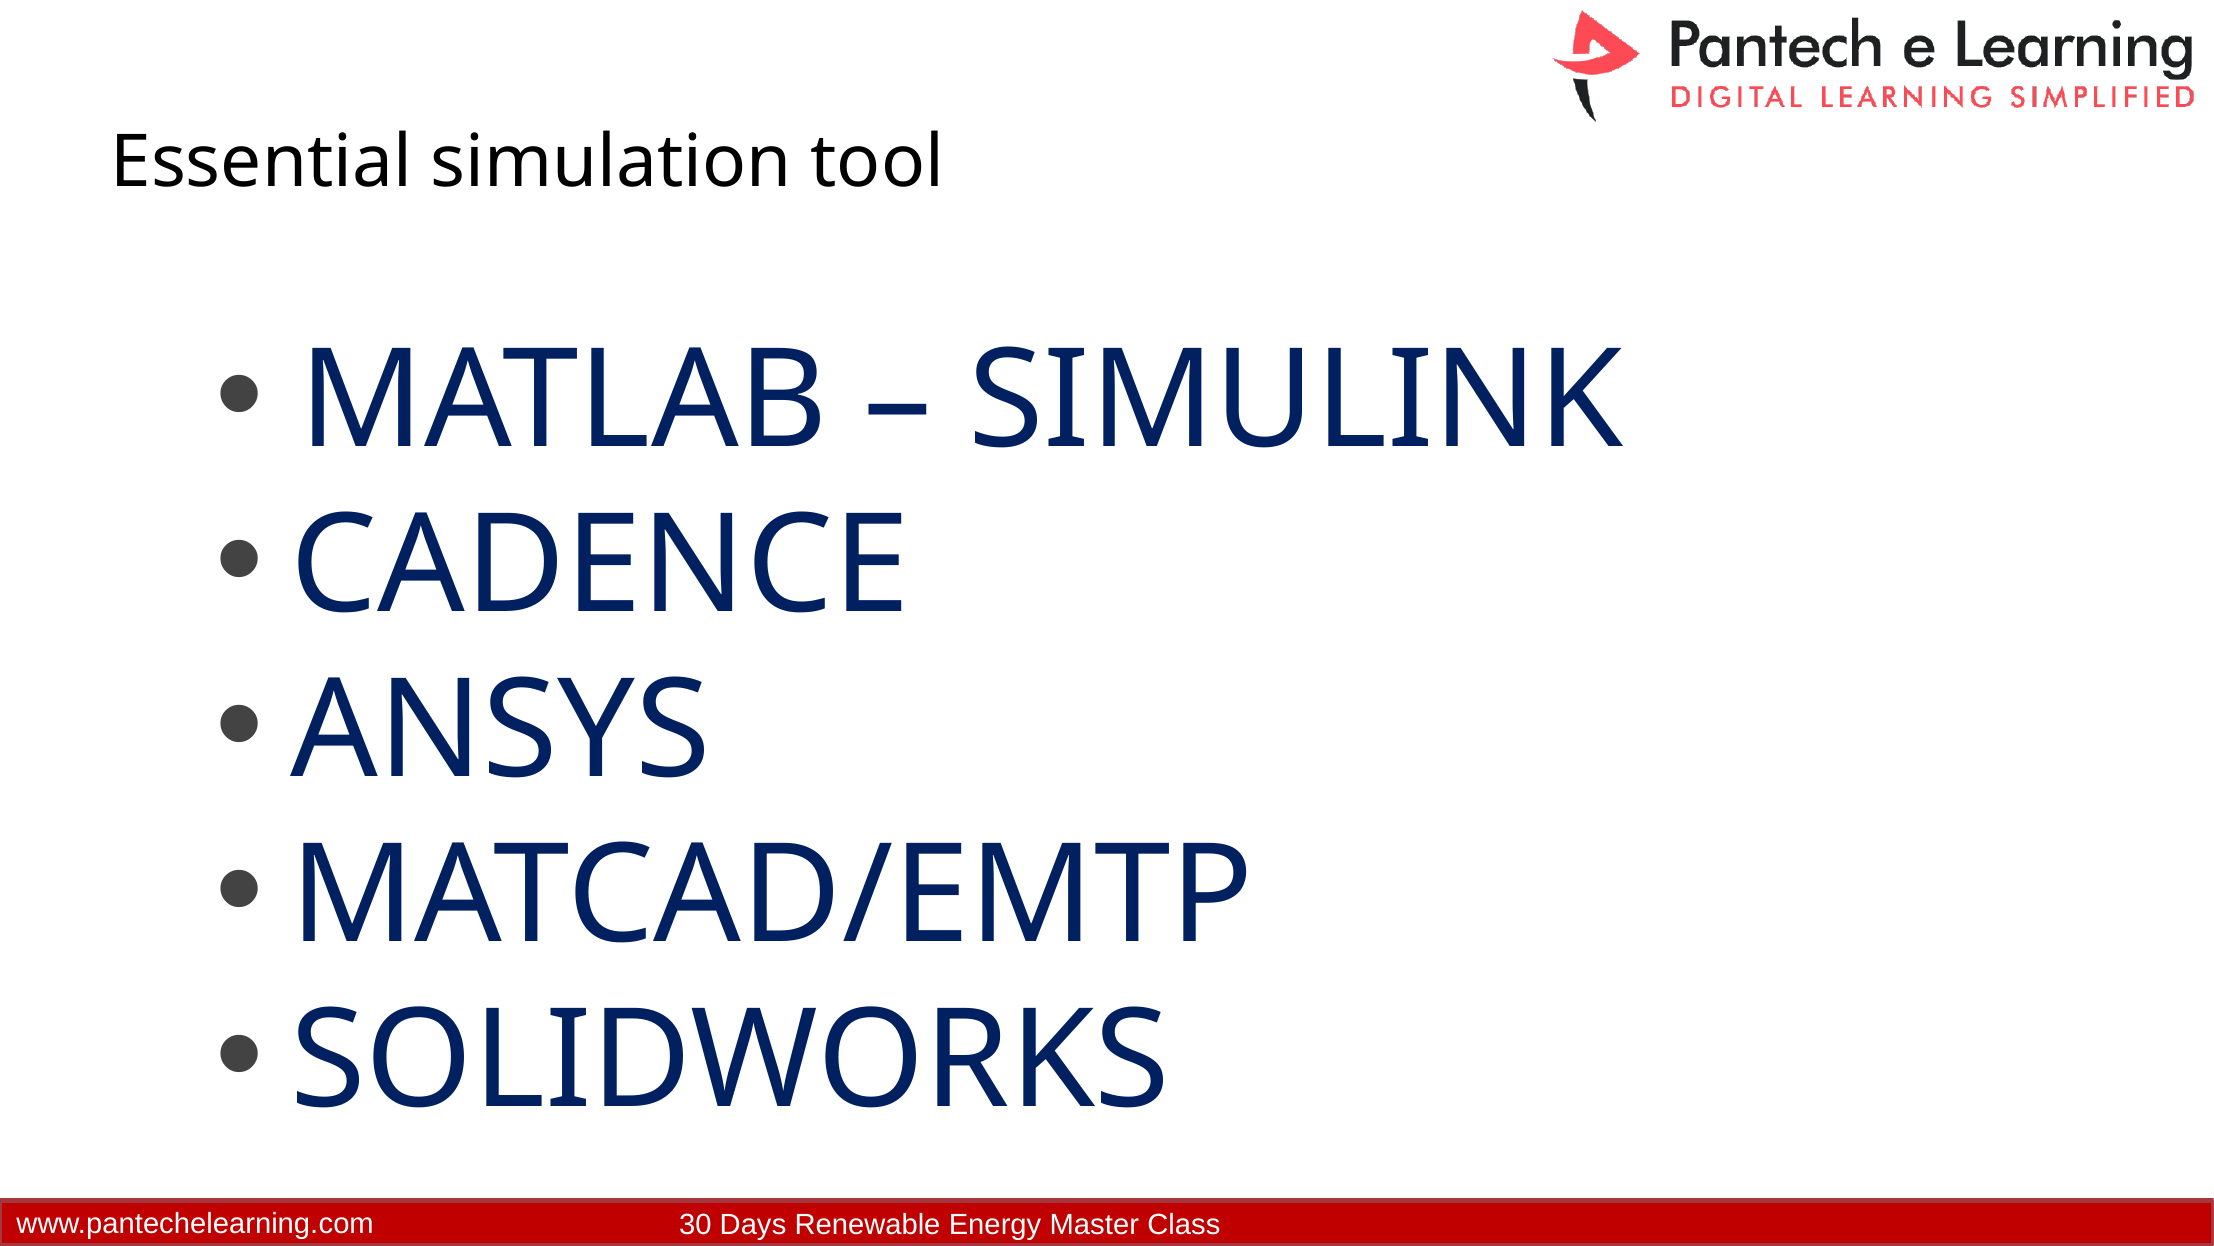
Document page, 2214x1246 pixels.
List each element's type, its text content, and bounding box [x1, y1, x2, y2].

picture [1522, 0, 2214, 175]
title Essential simulation tool [110, 99, 2105, 216]
list MATLAB – SIMULINK CADENCE ANSYS MATCAD/EMTP SOLIDWORKS [174, 294, 2040, 1122]
